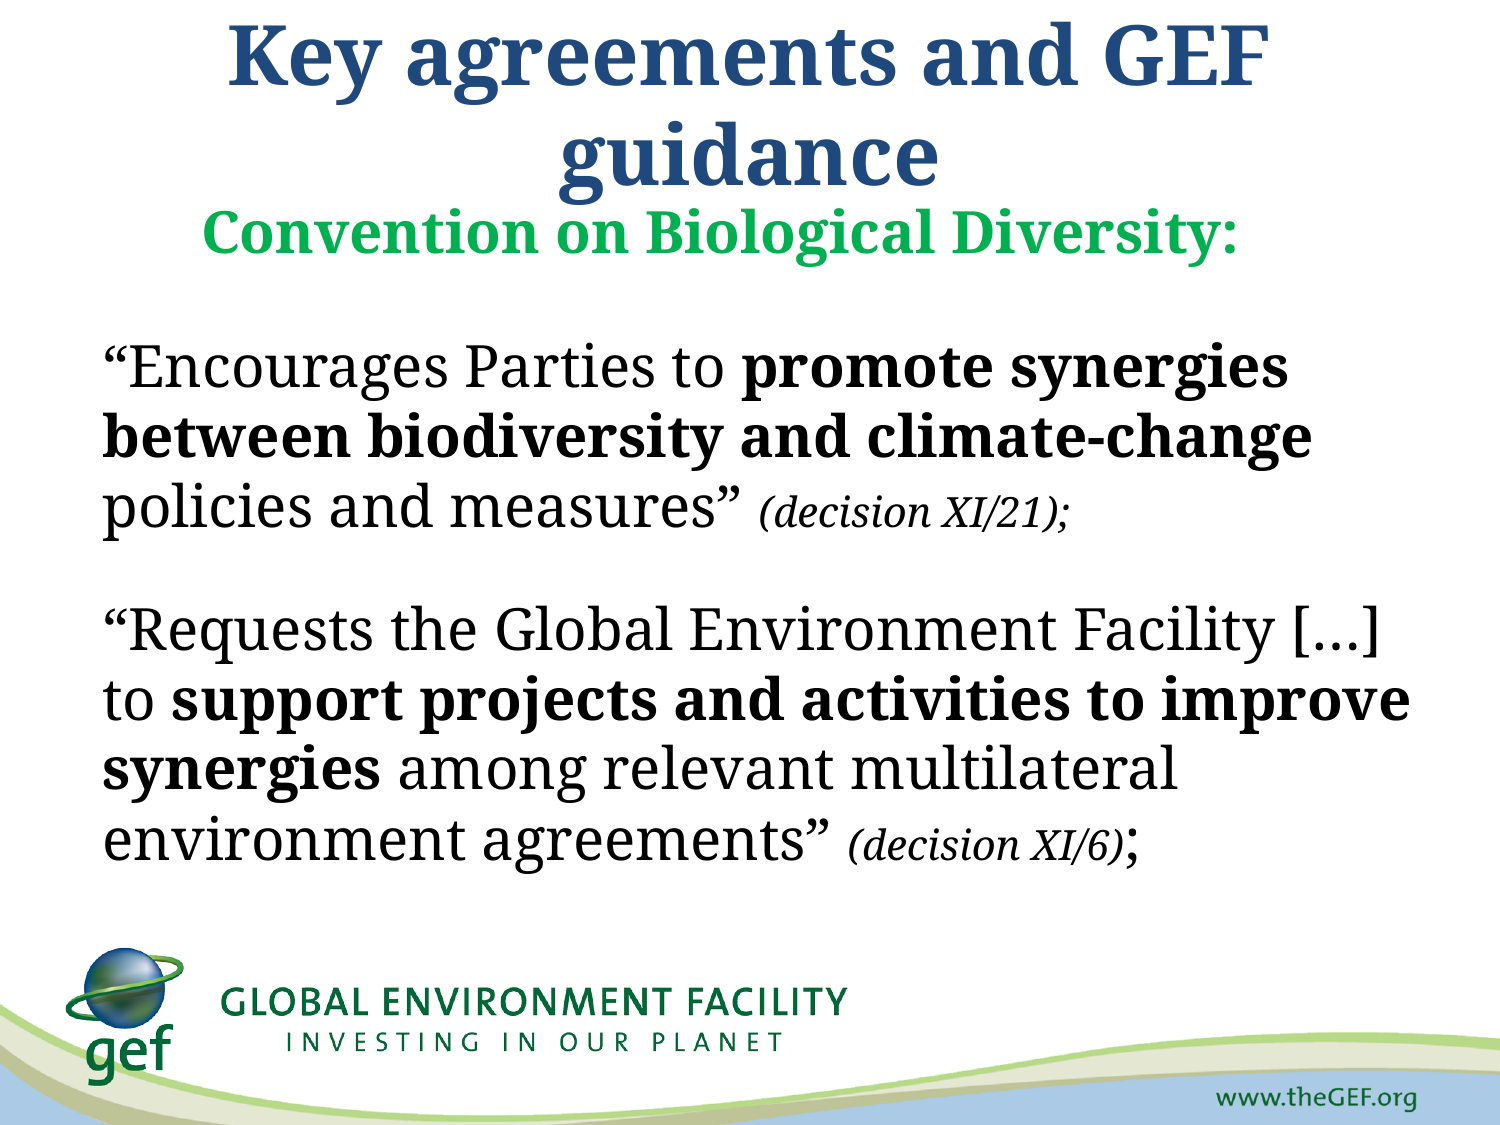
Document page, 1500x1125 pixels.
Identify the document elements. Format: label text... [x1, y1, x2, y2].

picture [0, 920, 1500, 1125]
title Key agreements and GEF guidance [74, 37, 1426, 168]
list Convention on Biological Diversity: “Encourages Parties to promote synergies between biodiversity and climate-change policies and measures” (decision XI/21); “Requests the Global Environment Facility […] to support projects and activities to improve synergies among relevant multilateral environment agreements” (decision XI/6); [12, 187, 1429, 963]
